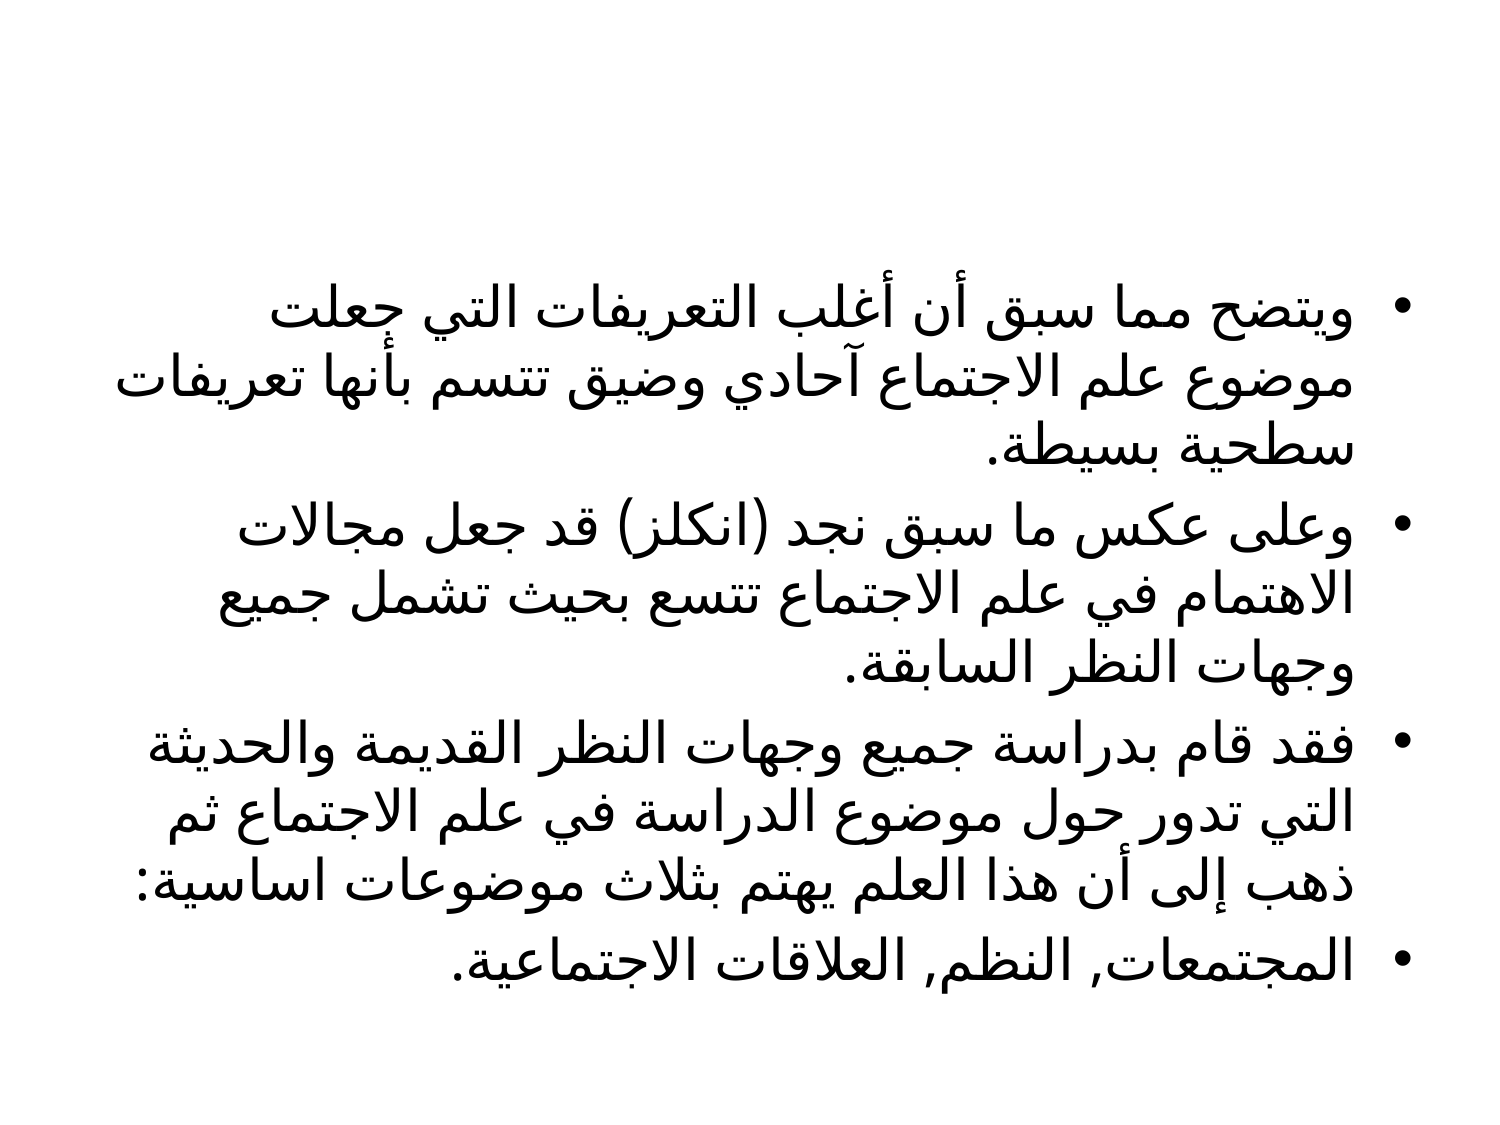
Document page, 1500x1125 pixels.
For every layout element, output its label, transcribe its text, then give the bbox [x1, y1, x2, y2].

list ويتضح مما سبق أن أغلب التعريفات التي جعلت موضوع علم الاجتماع آحادي وضيق تتسم بأنها تعريفات سطحية بسيطة. وعلى عكس ما سبق نجد (انكلز) قد جعل مجالات الاهتمام في علم الاجتماع تتسع بحيث تشمل جميع وجهات النظر السابقة. فقد قام بدراسة جميع وجهات النظر القديمة والحديثة التي تدور حول موضوع الدراسة في علم الاجتماع ثم ذهب إلى أن هذا العلم يهتم بثلاث موضوعات اساسية: المجتمعات, النظم, العلاقات الاجتماعية. [75, 262, 1425, 1005]
